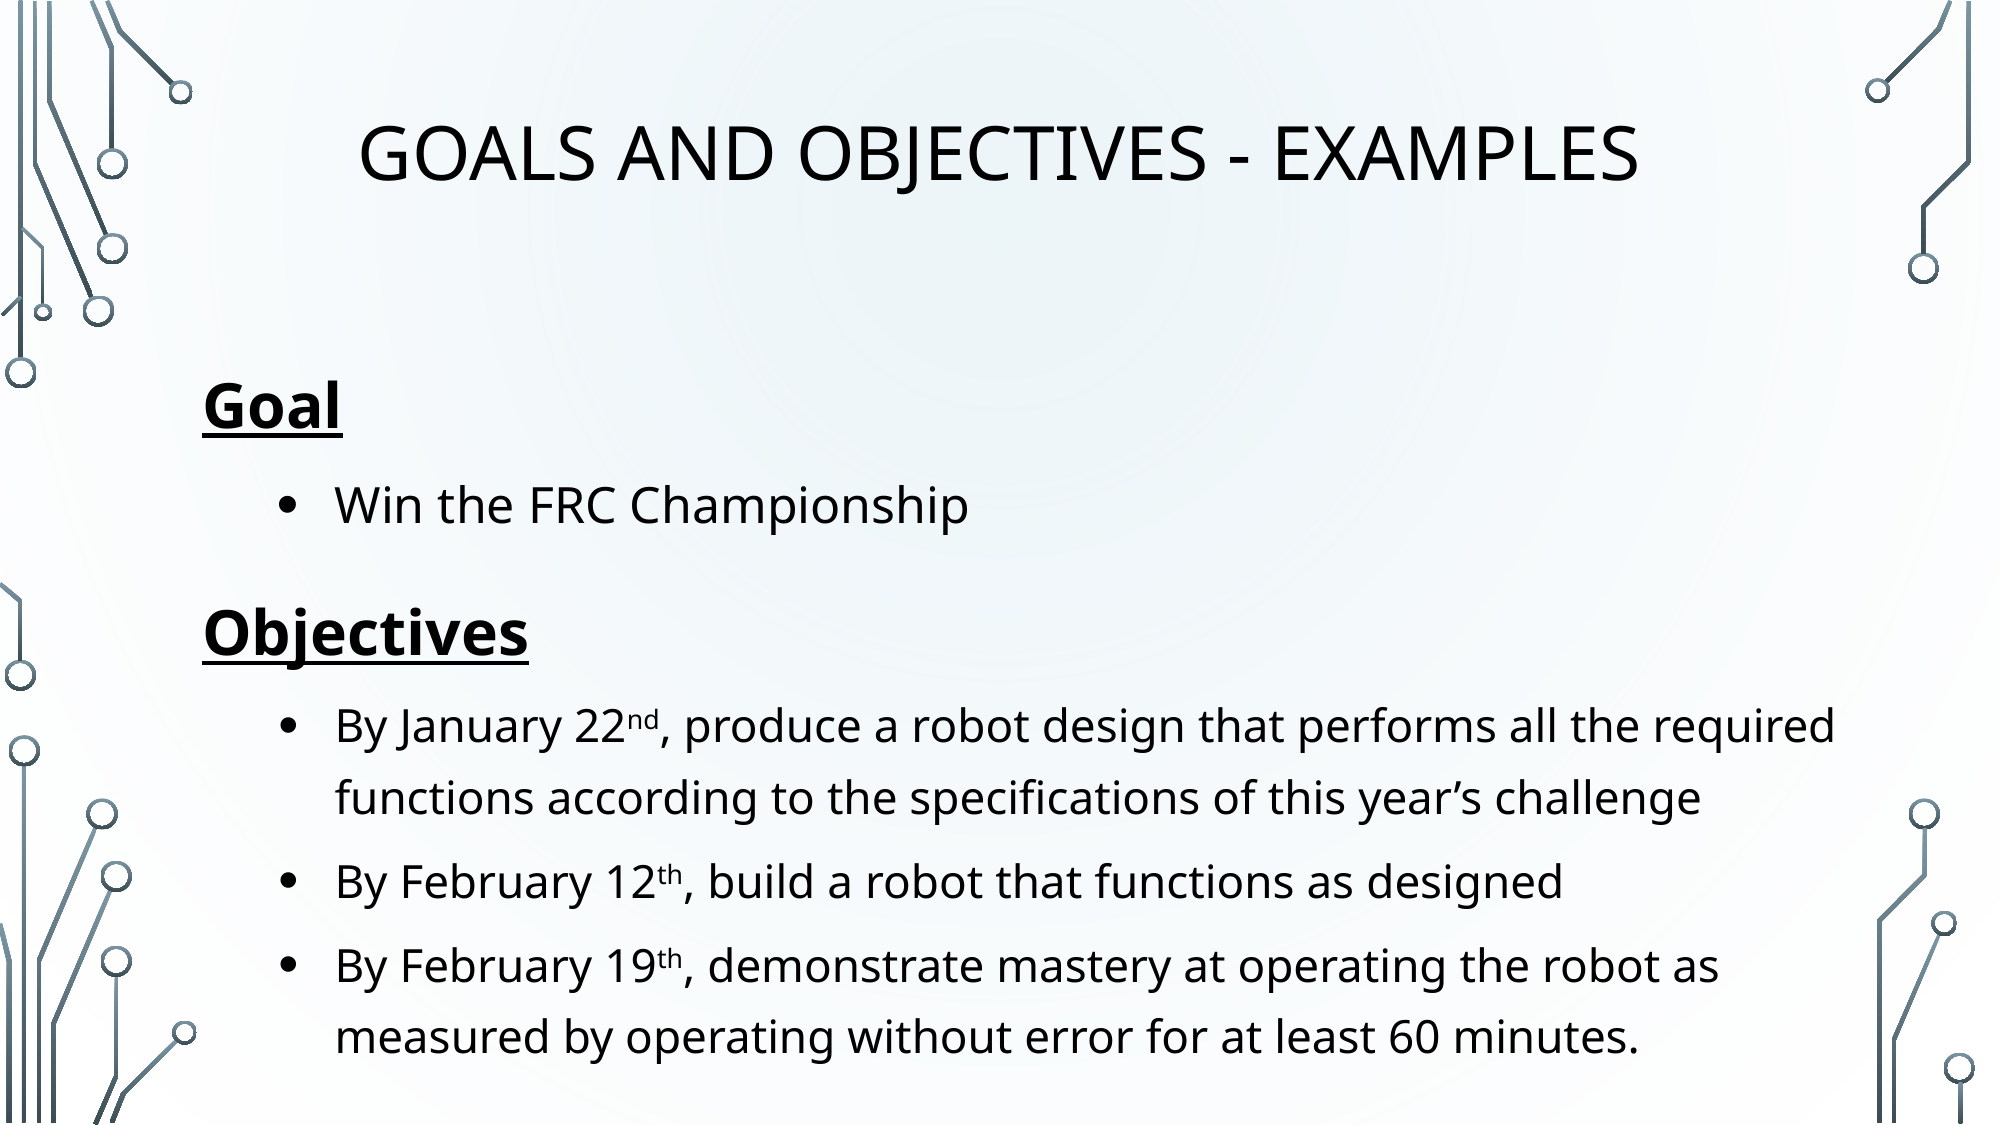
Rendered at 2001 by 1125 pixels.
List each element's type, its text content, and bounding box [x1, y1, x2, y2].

text_box Goals and objectives - examples [187, 35, 1813, 278]
list Goal Win the FRC Championship Objectives By January 22nd, produce a robot design that performs all the required functions according to the specifications of this year’s challenge By February 12th, build a robot that functions as designed By February 19th, demonstrate mastery at operating the robot as measured by operating without error for at least 60 minutes. [187, 343, 1882, 1125]
